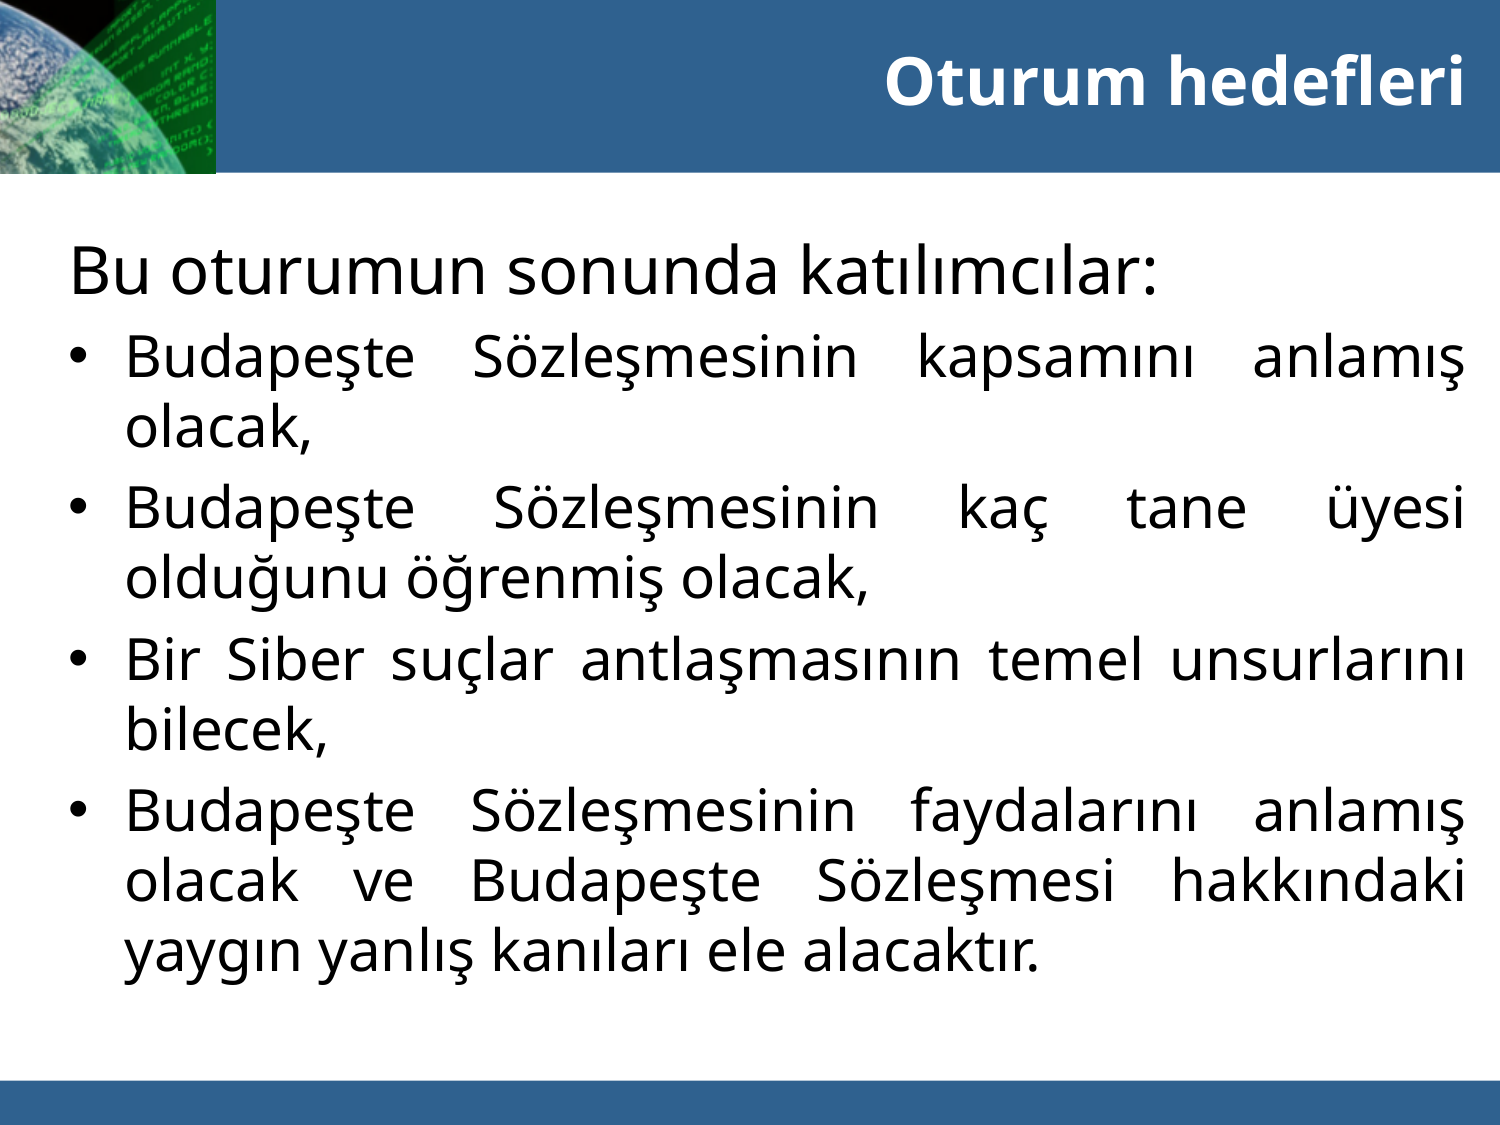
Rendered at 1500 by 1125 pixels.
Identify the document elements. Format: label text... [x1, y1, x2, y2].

text_box Oturum hedefleri [230, 31, 1483, 126]
text_box [220, 1, 1500, 175]
text_box [0, 1079, 1500, 1125]
picture [0, 0, 216, 174]
list Bu oturumun sonunda katılımcılar: Budapeşte Sözleşmesinin kapsamını anlamış olacak, Budapeşte Sözleşmesinin kaç tane üyesi olduğunu öğrenmiş olacak, Bir Siber suçlar antlaşmasının temel unsurlarını bilecek, Budapeşte Sözleşmesinin faydalarını anlamış olacak ve Budapeşte Sözleşmesi hakkındaki yaygın yanlış kanıları ele alacaktır. [53, 219, 1483, 1079]
